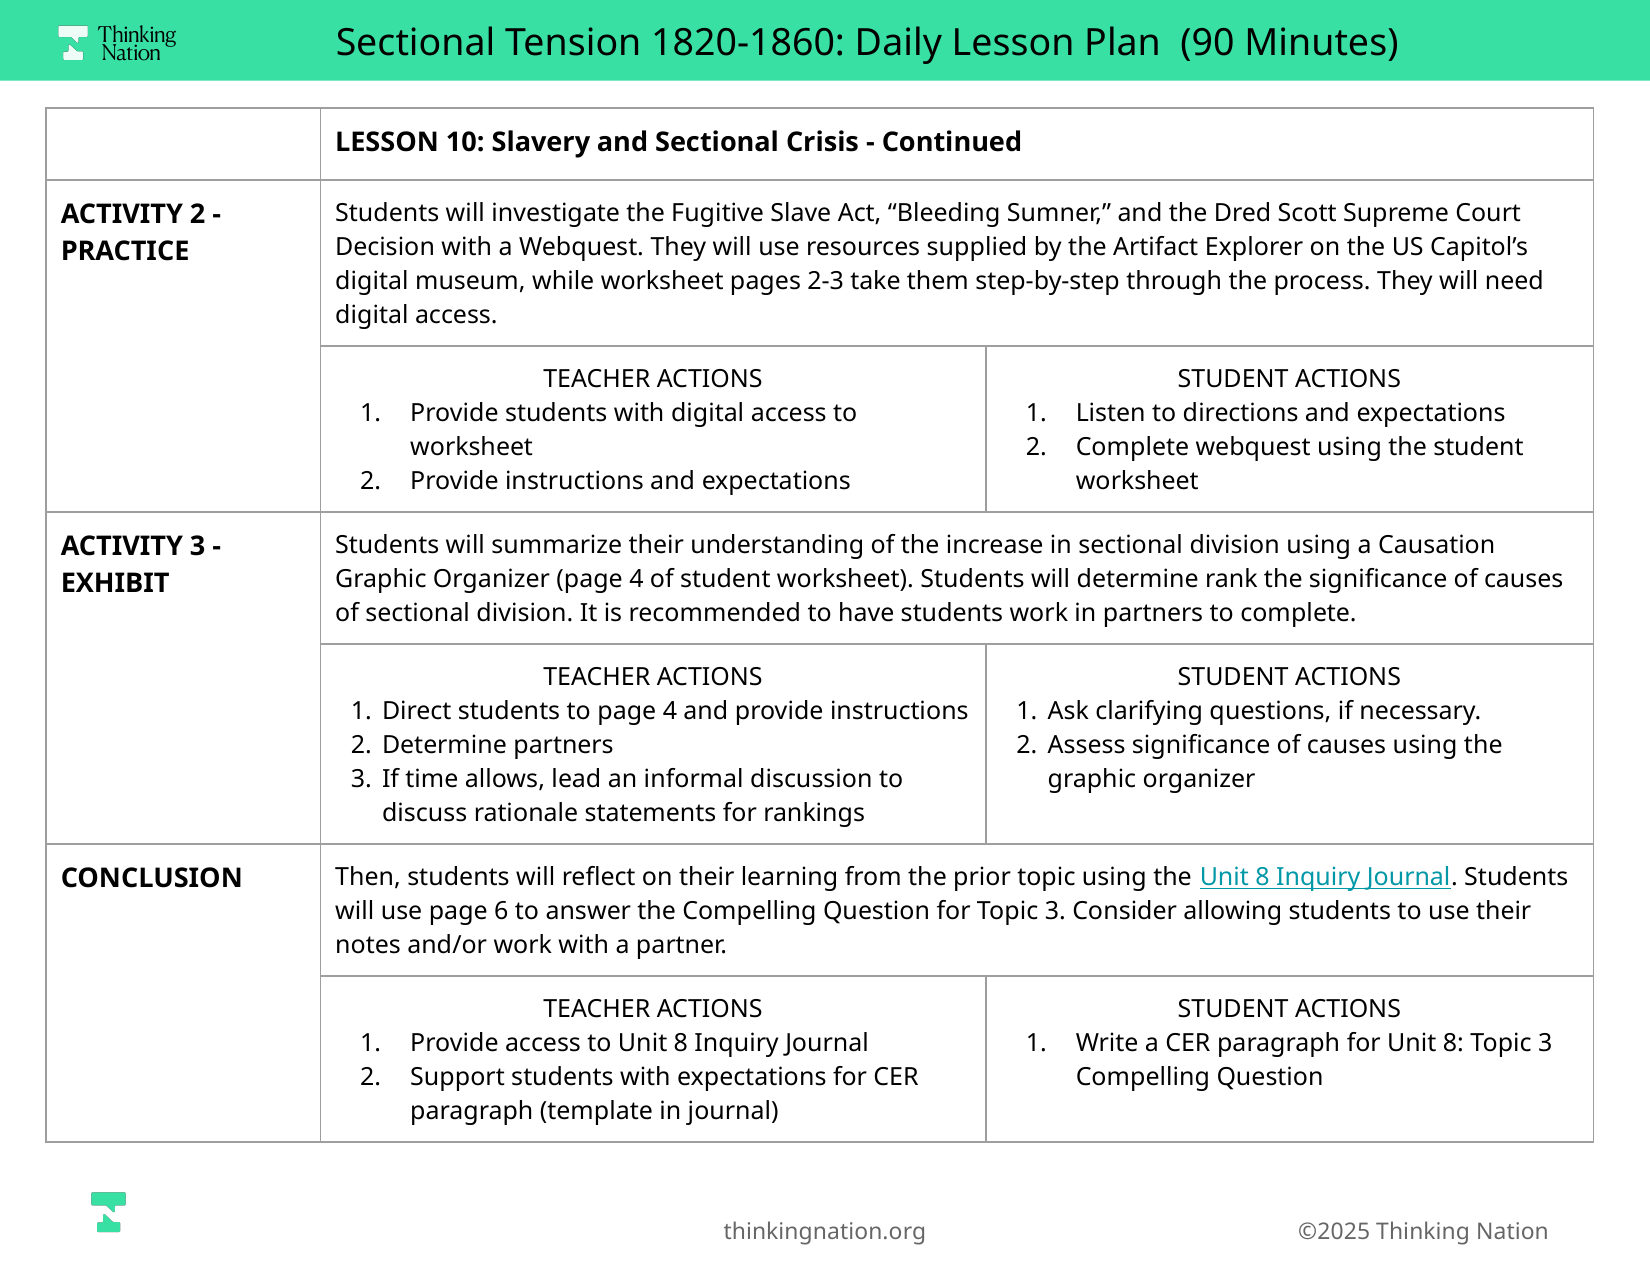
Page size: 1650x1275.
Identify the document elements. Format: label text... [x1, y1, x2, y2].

table_header [47, 109, 320, 179]
table_cell ACTIVITY 3 - EXHIBIT [47, 513, 320, 843]
table_header LESSON 10: Slavery and Sectional Crisis - Continued [321, 109, 1593, 179]
table_cell TEACHER ACTIONS Provide access to Unit 8 Inquiry Journal Support students with expectations for CER paragraph (template in journal) [321, 977, 985, 1141]
table_cell TEACHER ACTIONS Direct students to page 4 and provide instructions Determine partners If time allows, lead an informal discussion to discuss rationale statements for rankings [321, 645, 985, 843]
text_box Sectional Tension 1820-1860: Daily Lesson Plan (90 Minutes) [0, 0, 1650, 81]
table_cell Students will summarize their understanding of the increase in sectional division using a Causation Graphic Organizer (page 4 of student worksheet). Students will determine rank the significance of causes of sectional division. It is recommended to have students work in partners to complete. [321, 513, 1593, 643]
picture [80, 1184, 136, 1240]
table_cell Students will investigate the Fugitive Slave Act, “Bleeding Sumner,” and the Dred Scott Supreme Court Decision with a Webquest. They will use resources supplied by the Artifact Explorer on the US Capitol’s digital museum, while worksheet pages 2-3 take them step-by-step through the process. They will need digital access. [321, 181, 1593, 345]
table_cell Then, students will reflect on their learning from the prior topic using the Unit 8 Inquiry Journal. Students will use page 6 to answer the Compelling Question for Topic 3. Consider allowing students to use their notes and/or work with a partner. [321, 845, 1593, 975]
text_box ©2025 Thinking Nation [1174, 1200, 1566, 1240]
table_cell ACTIVITY 2 - PRACTICE [47, 181, 320, 511]
table_cell TEACHER ACTIONS Provide students with digital access to worksheet Provide instructions and expectations [321, 347, 985, 511]
table_cell STUDENT ACTIONS Write a CER paragraph for Unit 8: Topic 3 Compelling Question [987, 977, 1593, 1141]
text_box thinkingnation.org [629, 1200, 1021, 1240]
table_cell STUDENT ACTIONS Listen to directions and expectations Complete webquest using the student worksheet [987, 347, 1593, 511]
table_cell CONCLUSION [47, 845, 320, 1141]
table_cell STUDENT ACTIONS Ask clarifying questions, if necessary. Assess significance of causes using the graphic organizer [987, 645, 1593, 843]
picture [45, 14, 180, 85]
